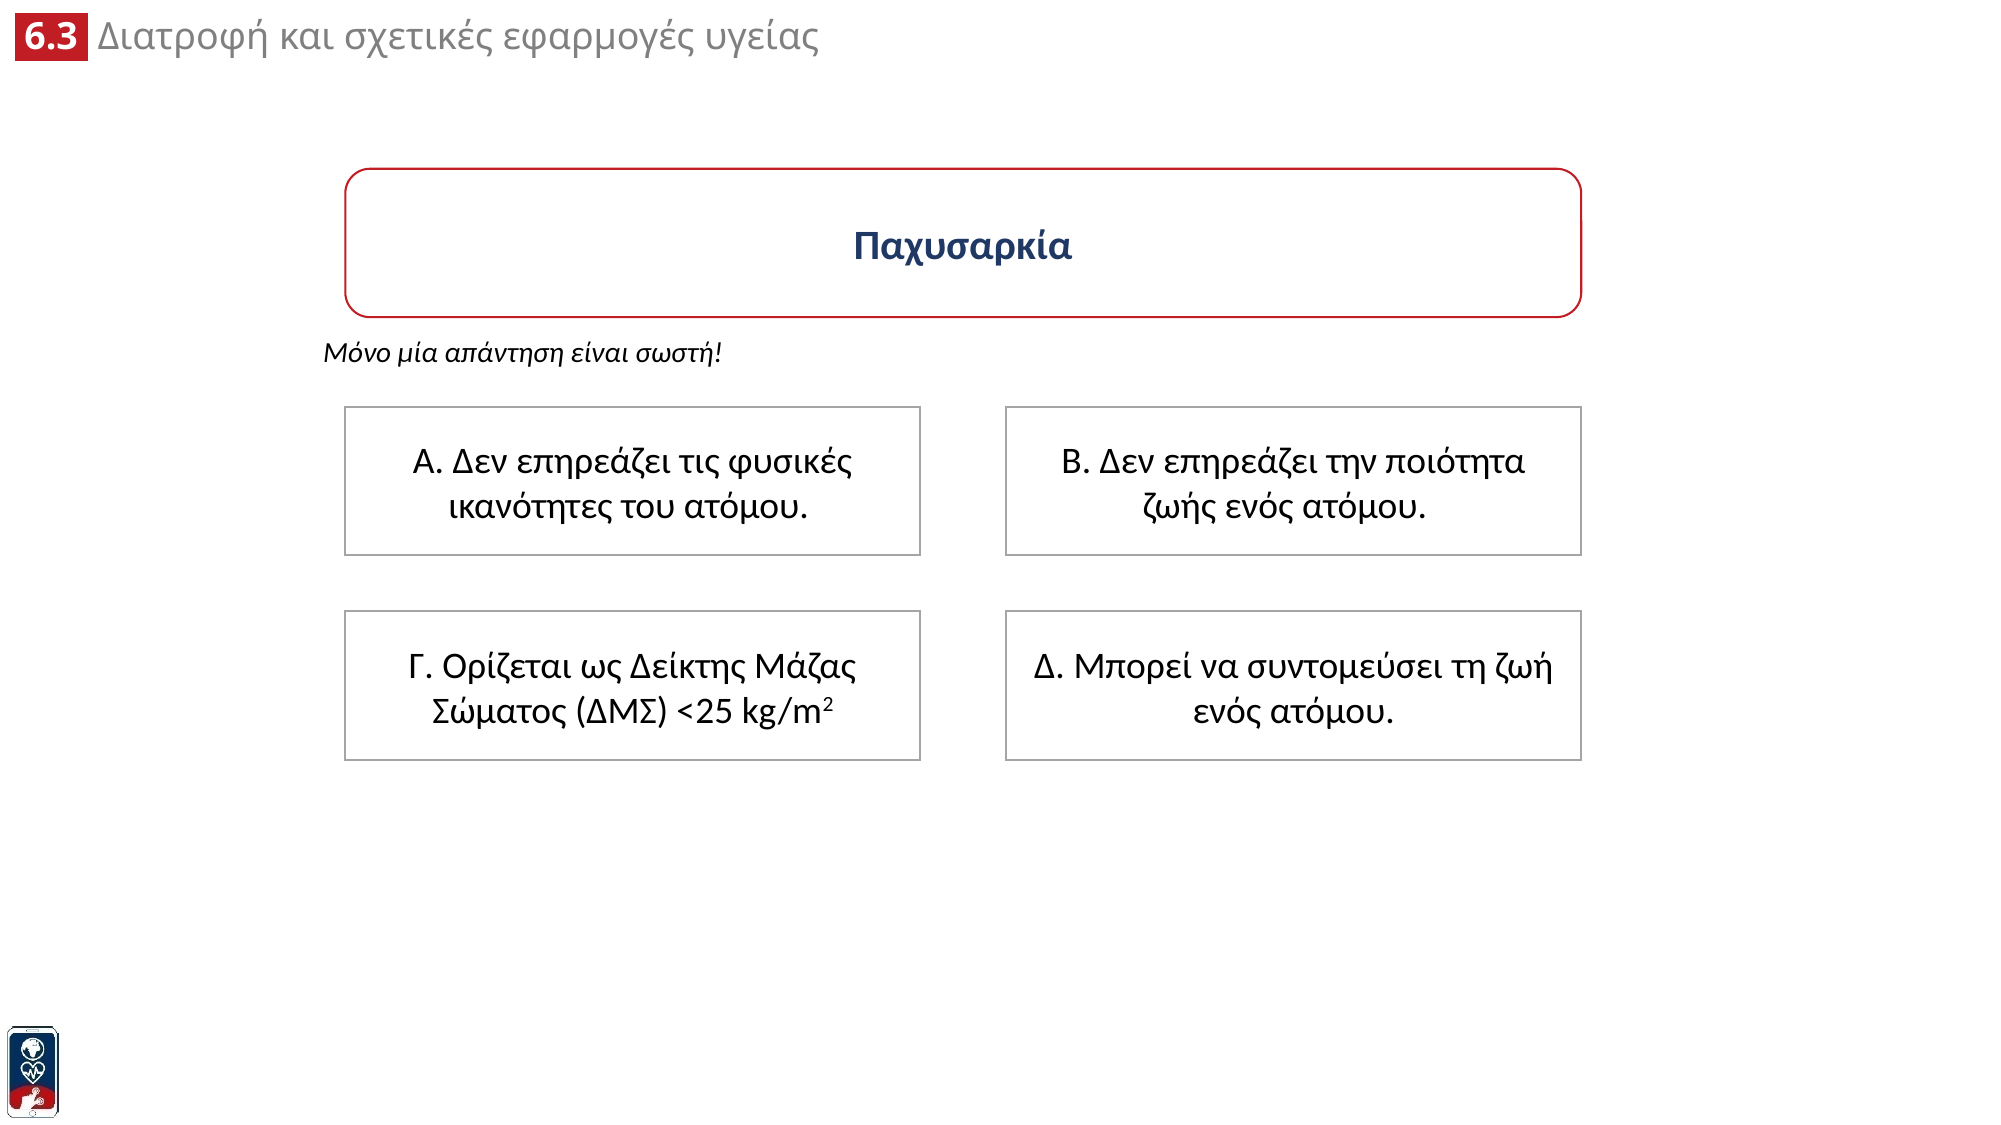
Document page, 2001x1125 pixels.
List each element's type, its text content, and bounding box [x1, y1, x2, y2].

text_box Γ. Ορίζεται ως Δείκτης Μάζας Σώματος (ΔΜΣ) <25 kg/m2 [344, 610, 921, 761]
text_box Δ. Μπορεί να συντομεύσει τη ζωή ενός ατόμου. [1005, 610, 1582, 761]
text_box Μόνο μία απάντηση είναι σωστή! [308, 325, 738, 376]
picture [7, 1026, 59, 1118]
text_box B. Δεν επηρεάζει την ποιότητα ζωής ενός ατόμου. [1005, 406, 1582, 556]
text_box A. Δεν επηρεάζει τις φυσικές ικανότητες του ατόμου. [344, 406, 921, 556]
text_box Παχυσαρκία [344, 167, 1583, 319]
